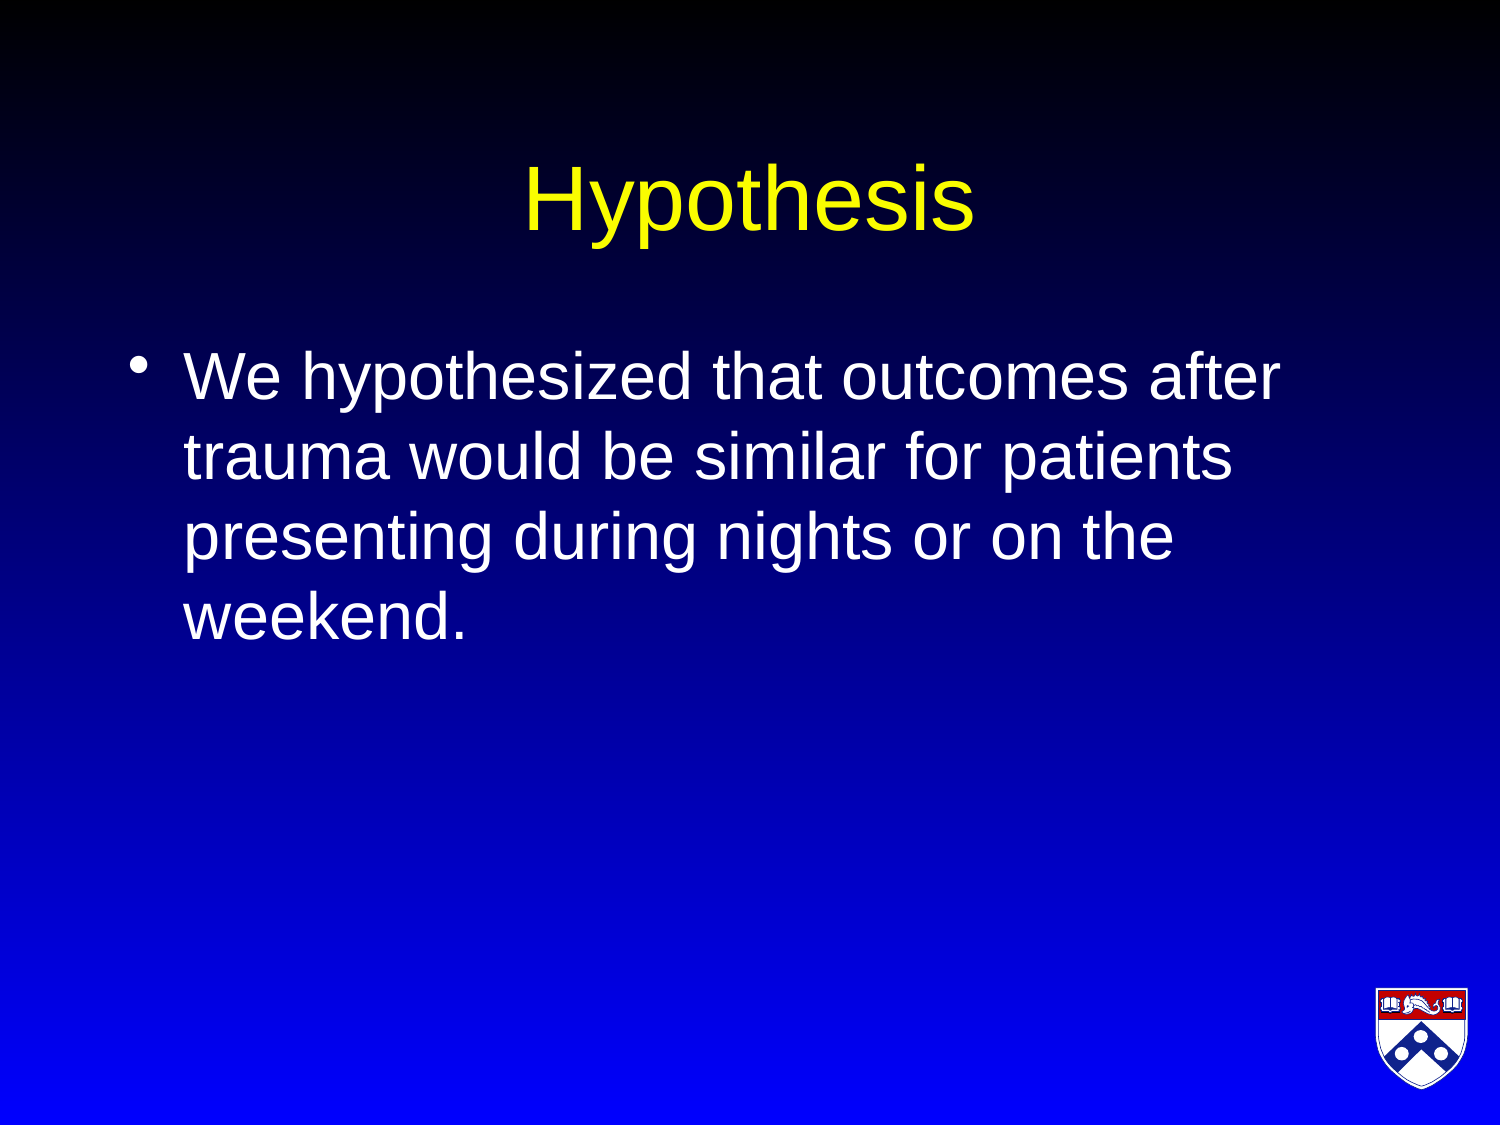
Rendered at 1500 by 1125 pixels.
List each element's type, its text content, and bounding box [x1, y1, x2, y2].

title Hypothesis [112, 99, 1388, 288]
list We hypothesized that outcomes after trauma would be similar for patients presenting during nights or on the weekend. [112, 324, 1388, 1001]
